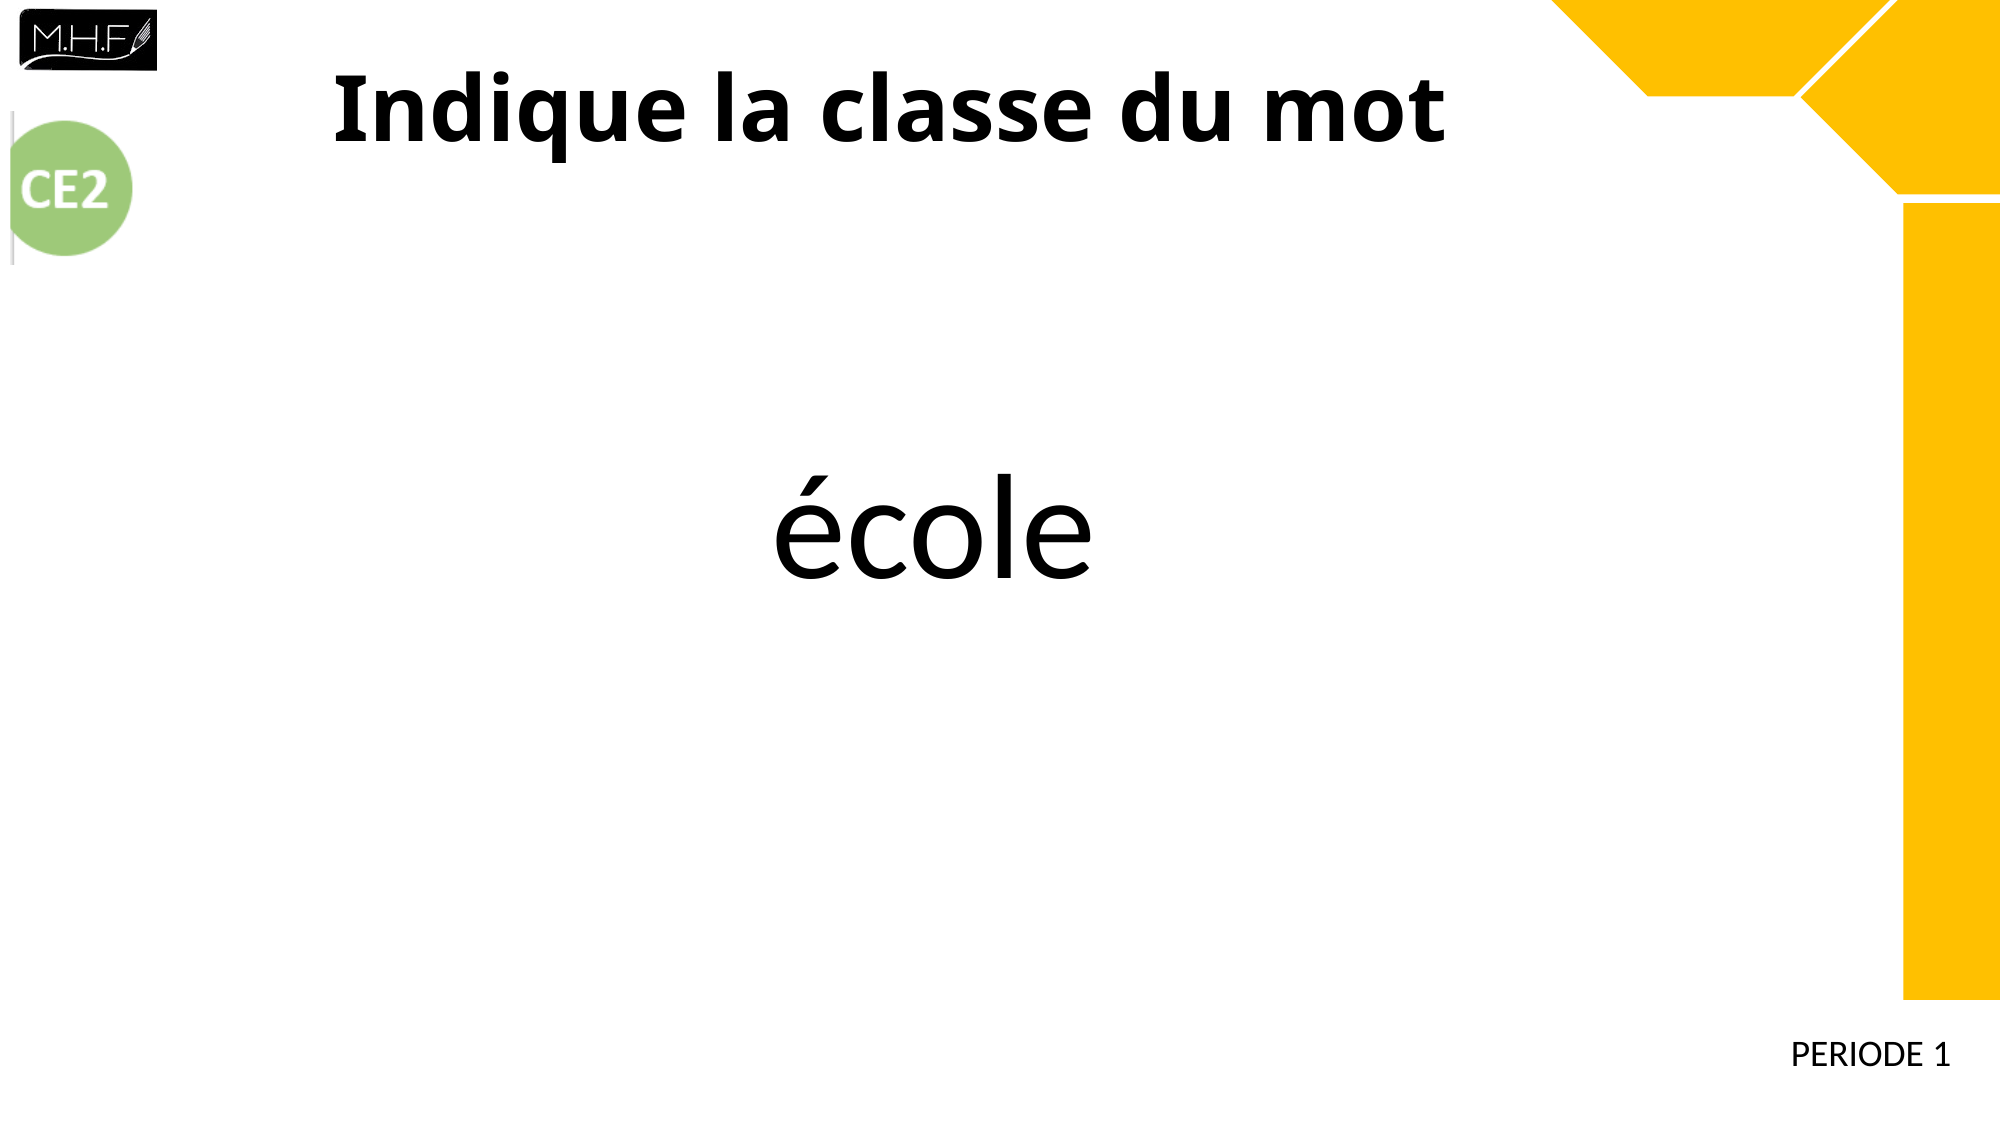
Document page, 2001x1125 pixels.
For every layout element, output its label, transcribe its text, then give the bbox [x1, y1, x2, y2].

picture [16, 7, 157, 74]
text_box [1549, 0, 1892, 98]
text_box [1799, 0, 2000, 196]
text_box [1902, 202, 2000, 1001]
title Indique la classe du mot [318, 3, 1865, 221]
list école [529, 350, 1340, 1065]
text_box PERIODE 1 [1362, 1021, 1967, 1125]
picture [10, 111, 141, 265]
